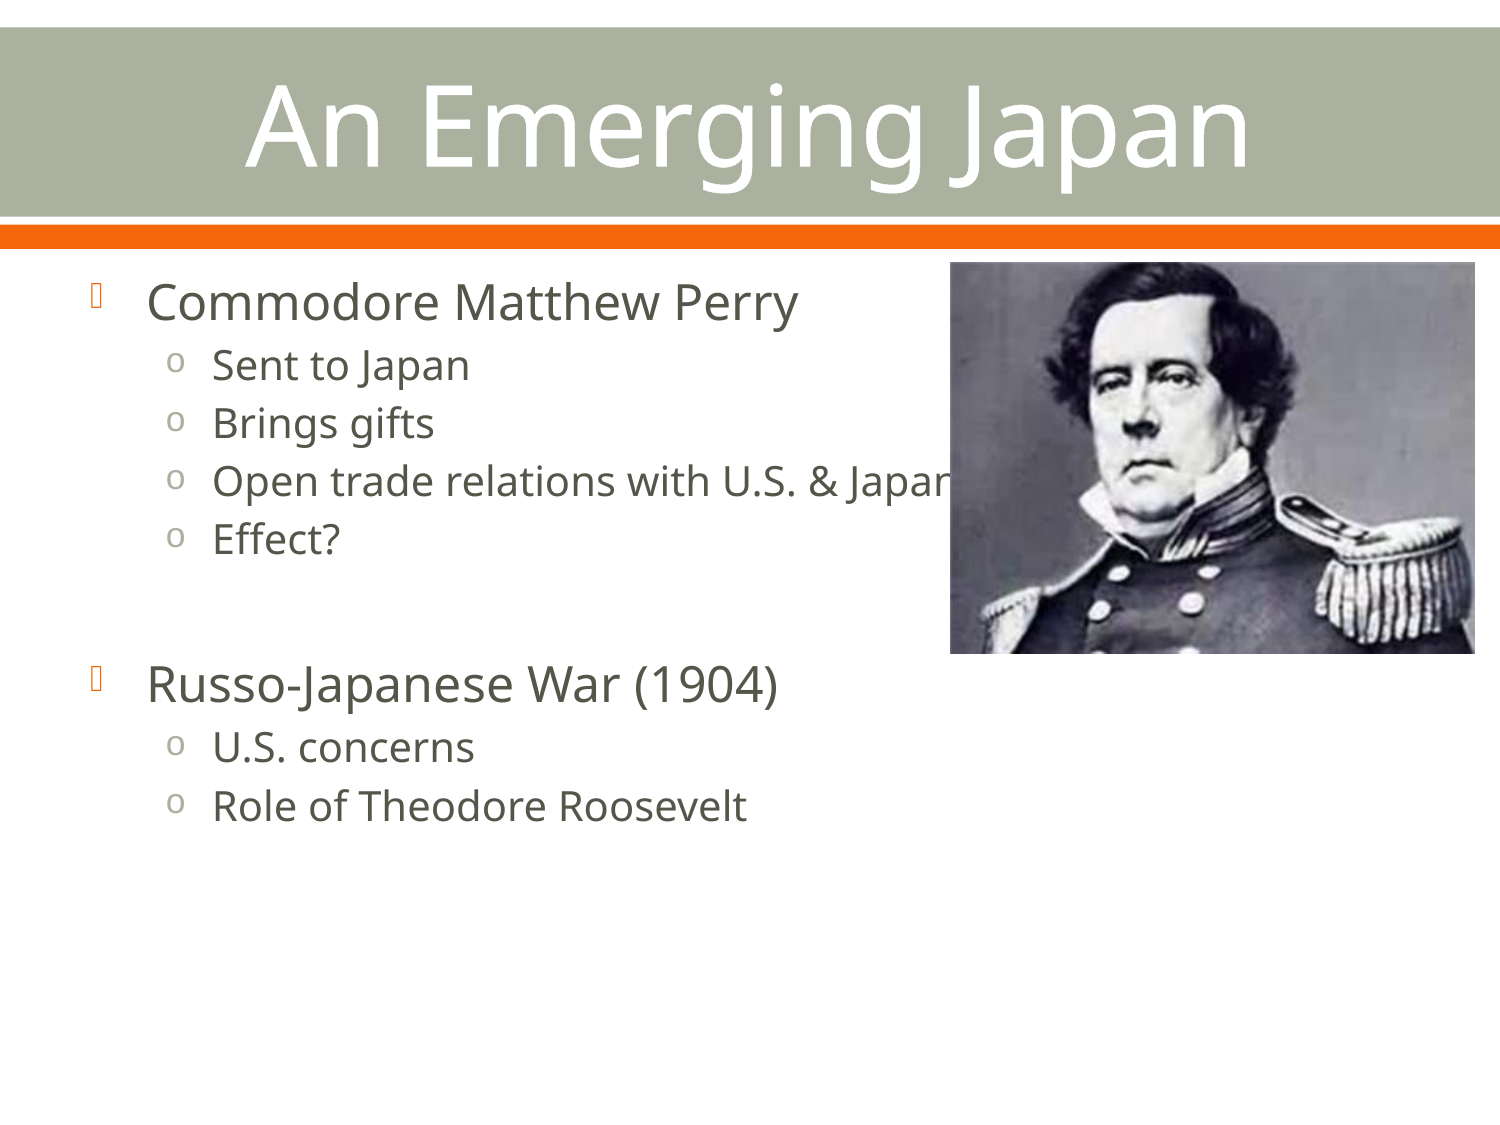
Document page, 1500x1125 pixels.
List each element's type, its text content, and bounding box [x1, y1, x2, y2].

title An Emerging Japan [75, 29, 1425, 213]
list Commodore Matthew Perry Sent to Japan Brings gifts Open trade relations with U.S. & Japan Effect? Russo-Japanese War (1904) U.S. concerns Role of Theodore Roosevelt [75, 262, 1425, 1005]
picture [949, 262, 1476, 654]
